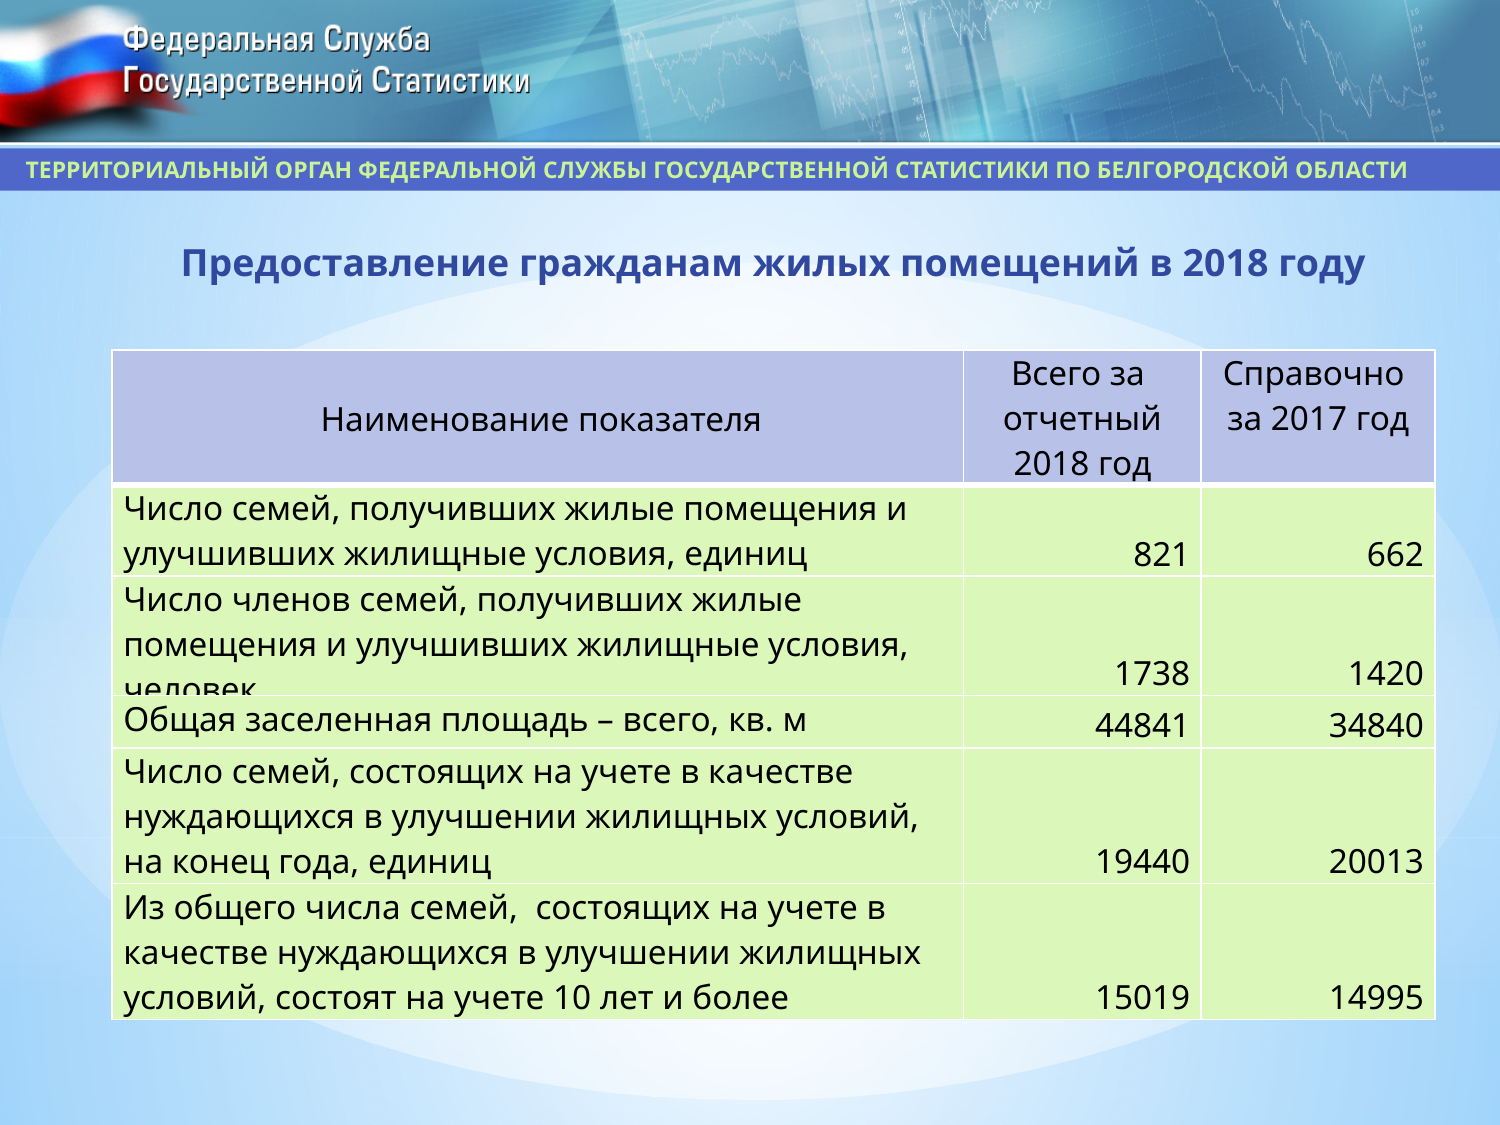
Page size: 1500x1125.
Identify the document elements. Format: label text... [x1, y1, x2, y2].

table_cell 15019 [964, 884, 1200, 1019]
table_cell 662 [1202, 488, 1434, 575]
table_cell Число членов семей, получивших жилые помещения и улучшивших жилищные условия, человек [113, 577, 963, 695]
text_box ТЕРРИТОРИАЛЬНЫЙ ОРГАН ФЕДЕРАЛЬНОЙ СЛУЖБЫ ГОСУДАРСТВЕННОЙ СТАТИСТИКИ ПО БЕЛГОРОДСКОЙ ОБЛАСТИ [0, 152, 1500, 191]
table_cell 1738 [964, 577, 1200, 695]
table_cell 20013 [1202, 749, 1434, 883]
text_box Предоставление гражданам жилых помещений в 2018 году [147, 231, 1400, 292]
table_header Наименование показателя [113, 351, 963, 482]
table_cell 44841 [964, 696, 1200, 747]
table_cell 34840 [1202, 696, 1434, 747]
table_header Справочно за 2017 год [1202, 351, 1434, 482]
table_cell 14995 [1202, 884, 1434, 1019]
table_cell 1420 [1202, 577, 1434, 695]
table_cell Число семей, состоящих на учете в качестве нуждающихся в улучшении жилищных условий, на конец года, единиц [113, 749, 963, 883]
table_cell 821 [964, 488, 1200, 575]
table_cell Из общего числа семей, состоящих на учете в качестве нуждающихся в улучшении жилищных условий, состоят на учете 10 лет и более [113, 884, 963, 1019]
table_cell Общая заселенная площадь – всего, кв. м [113, 696, 963, 747]
picture [0, 0, 1500, 145]
table_header Всего за отчетный 2018 год [964, 351, 1200, 482]
table_cell Число семей, получивших жилые помещения и улучшивших жилищные условия, единиц [113, 488, 963, 575]
table_cell 19440 [964, 749, 1200, 883]
